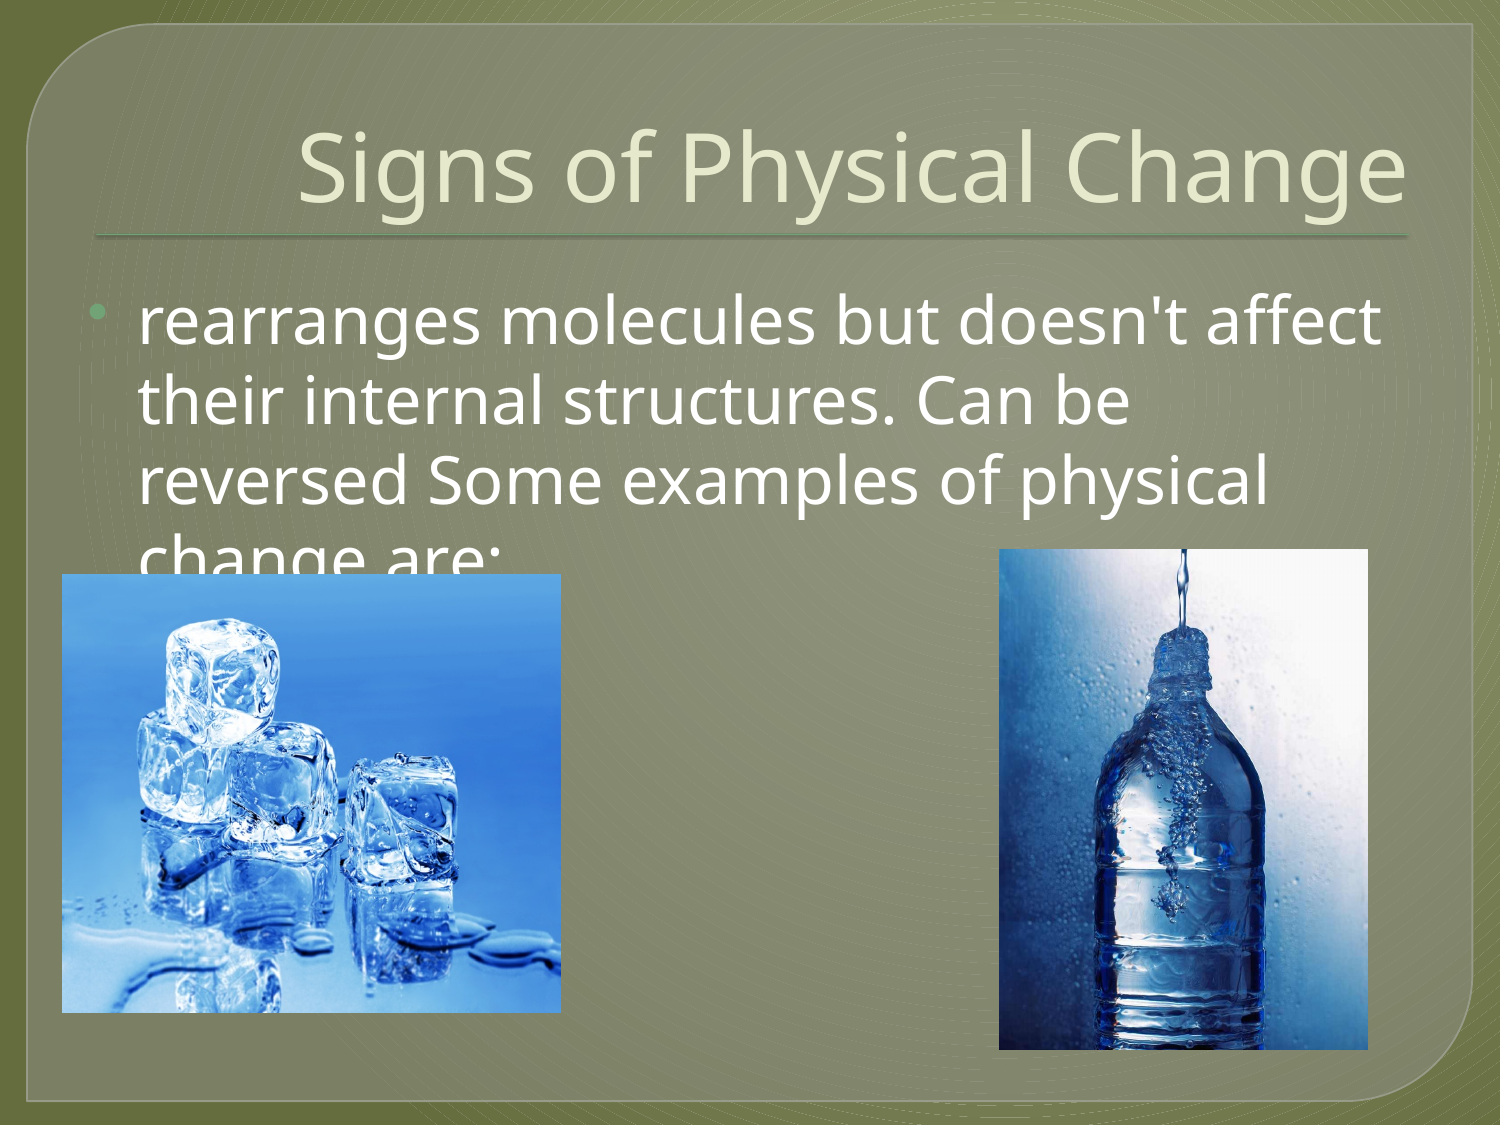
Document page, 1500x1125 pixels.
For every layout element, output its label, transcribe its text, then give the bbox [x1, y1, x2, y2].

picture [999, 549, 1369, 1051]
list rearranges molecules but doesn't affect their internal structures. Can be reversed Some examples of physical change are: [75, 270, 1425, 1013]
picture [62, 574, 561, 1013]
title Signs of Physical Change [75, 41, 1425, 230]
